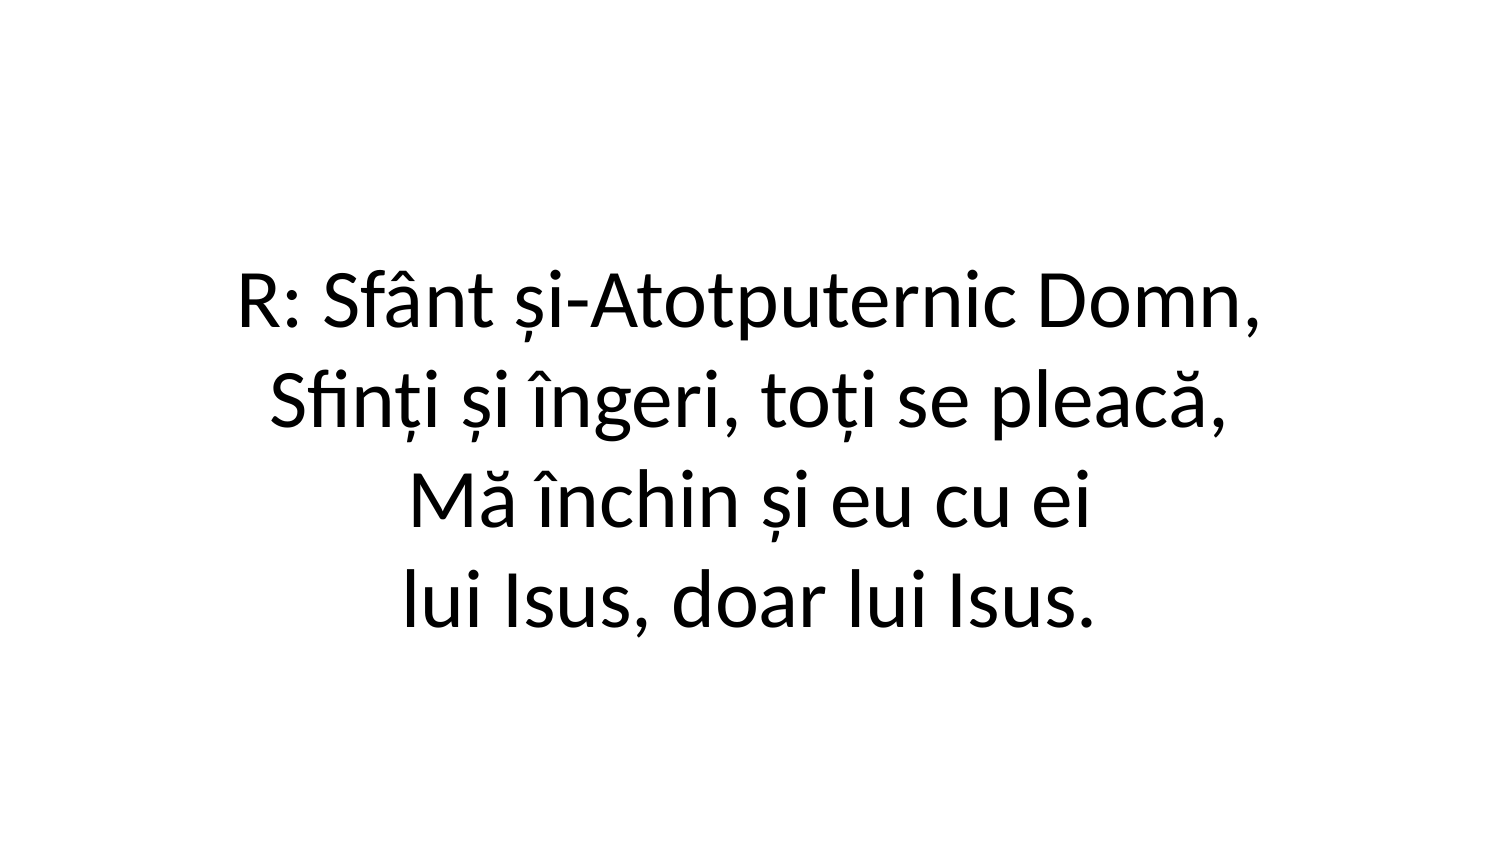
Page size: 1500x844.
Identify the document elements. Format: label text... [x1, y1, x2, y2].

text_box R: Sfânt și-Atotputernic Domn, Sfinți și îngeri, toți se pleacă, Mă închin și eu cu ei lui Isus, doar lui Isus. [221, 192, 1279, 652]
